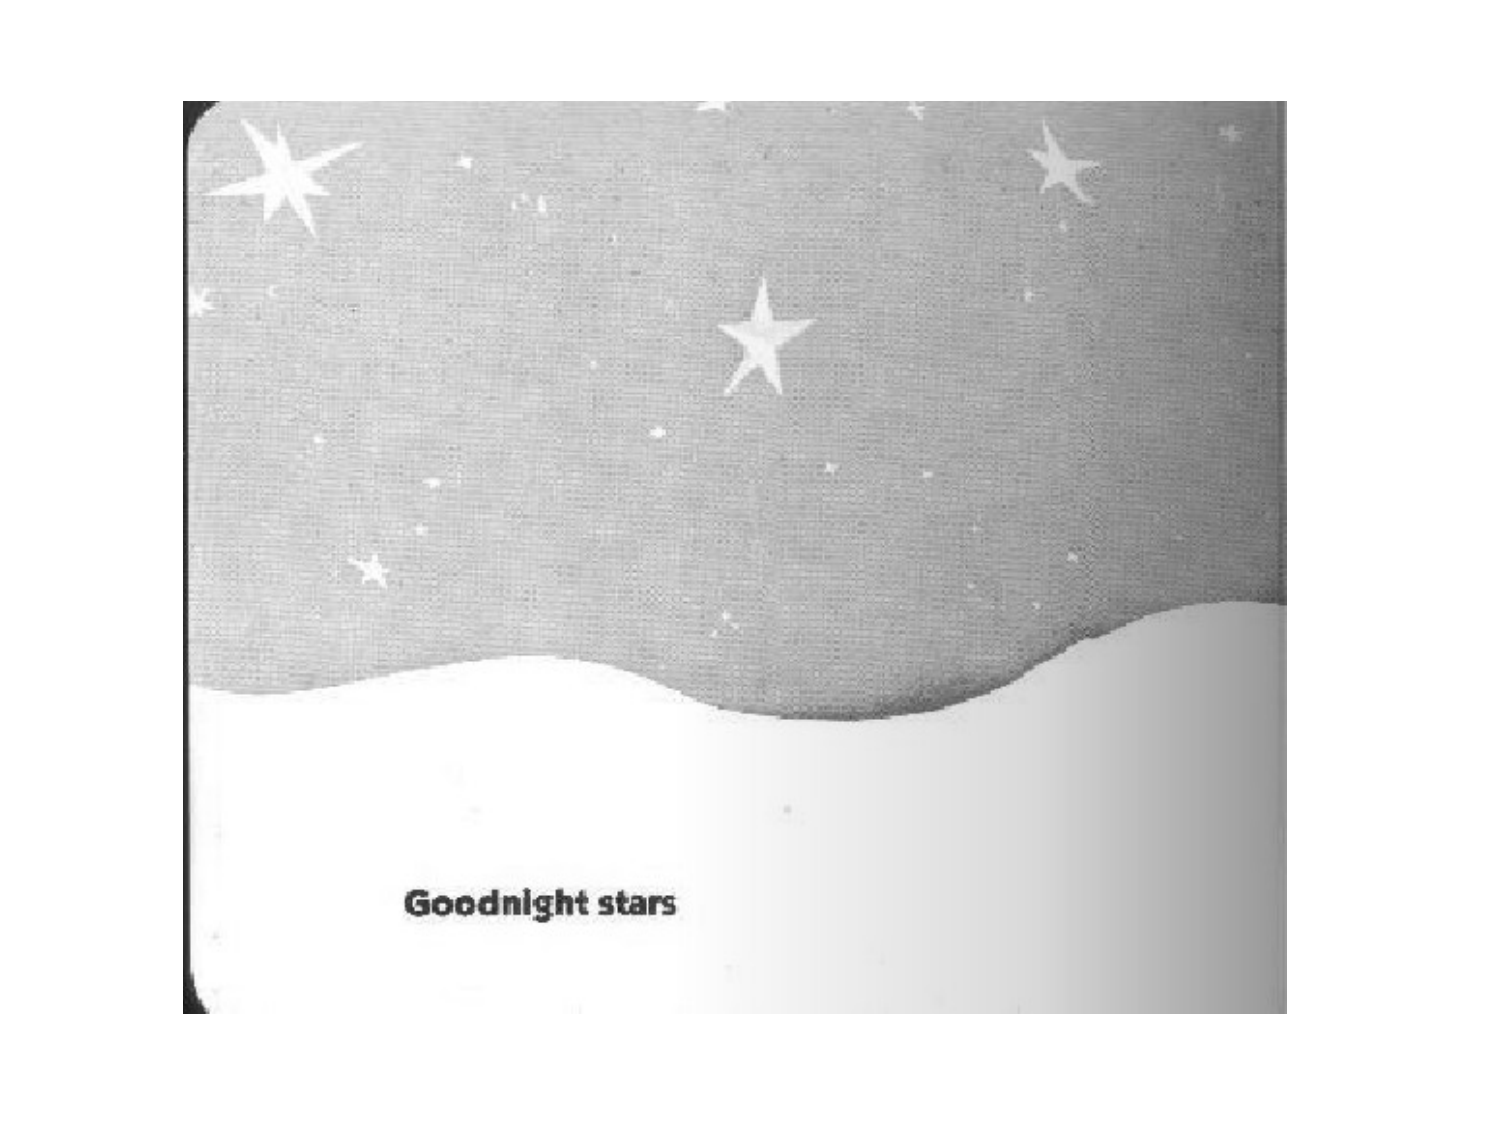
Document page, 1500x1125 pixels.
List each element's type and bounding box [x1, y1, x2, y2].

picture [182, 101, 1287, 1014]
